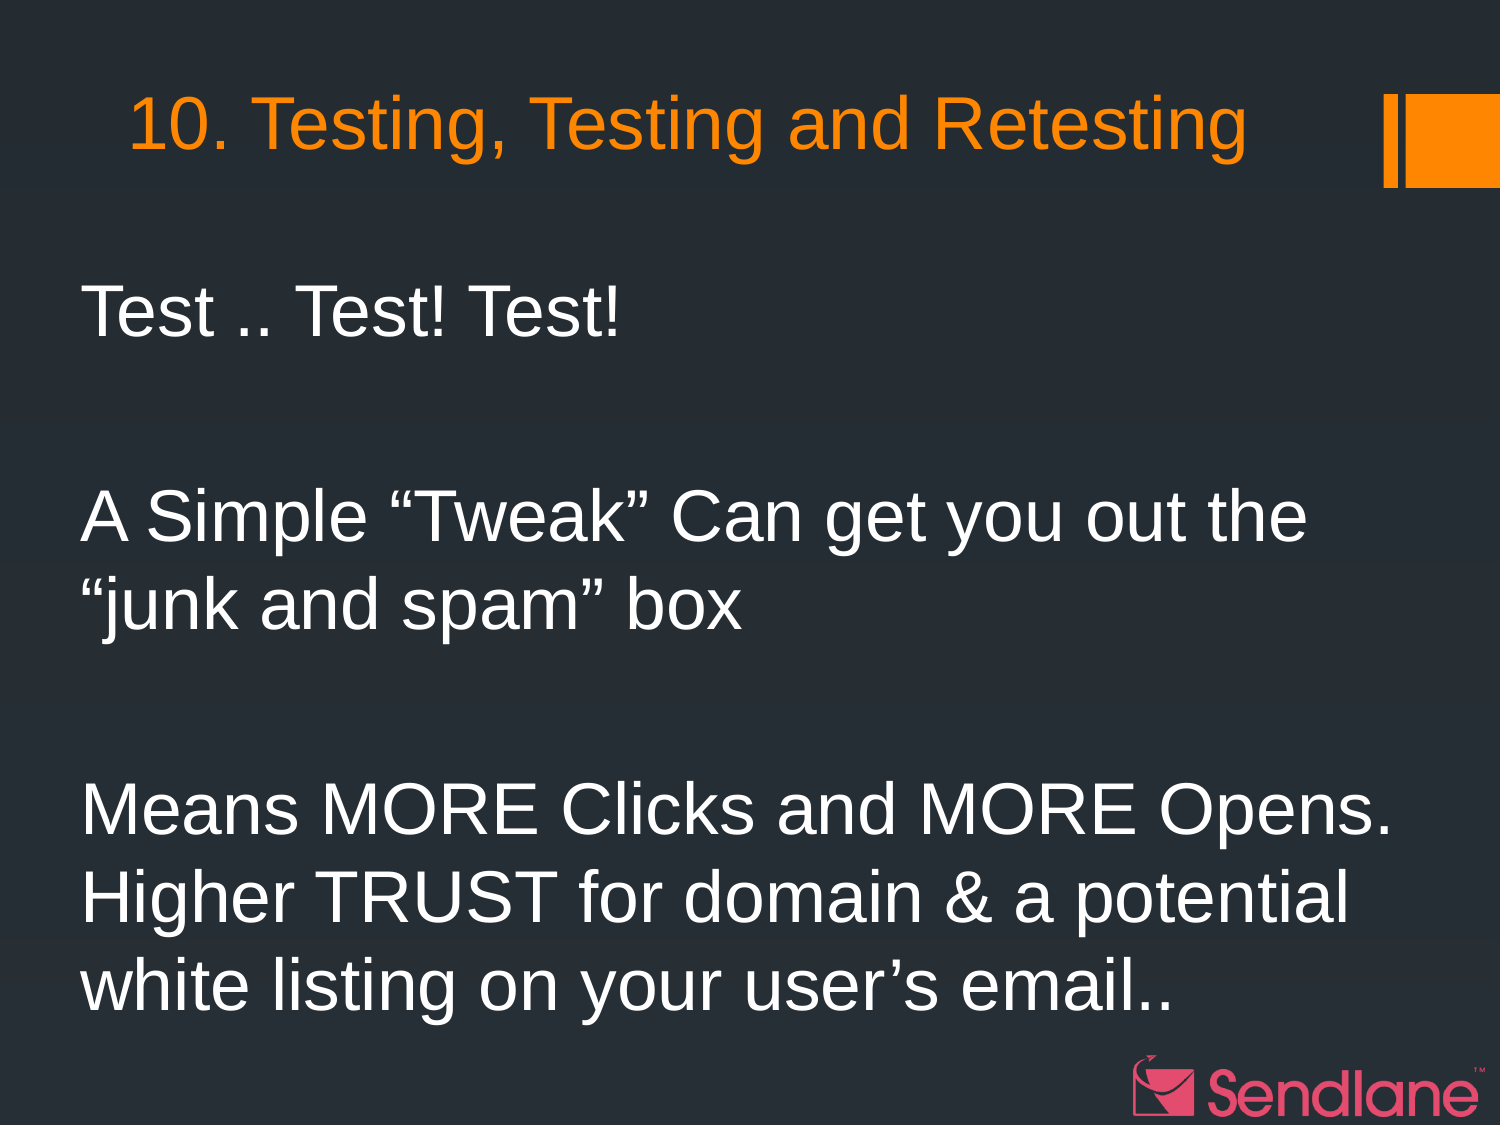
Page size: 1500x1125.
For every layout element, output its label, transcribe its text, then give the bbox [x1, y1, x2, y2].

title 10. Testing, Testing and Retesting [112, 66, 1447, 173]
picture [1127, 1027, 1489, 1125]
subtitle Test .. Test! Test! A Simple “Tweak” Can get you out the “junk and spam” box Means MORE Clicks and MORE Opens. Higher TRUST for domain & a potential white listing on your user’s email.. [64, 255, 1412, 1059]
